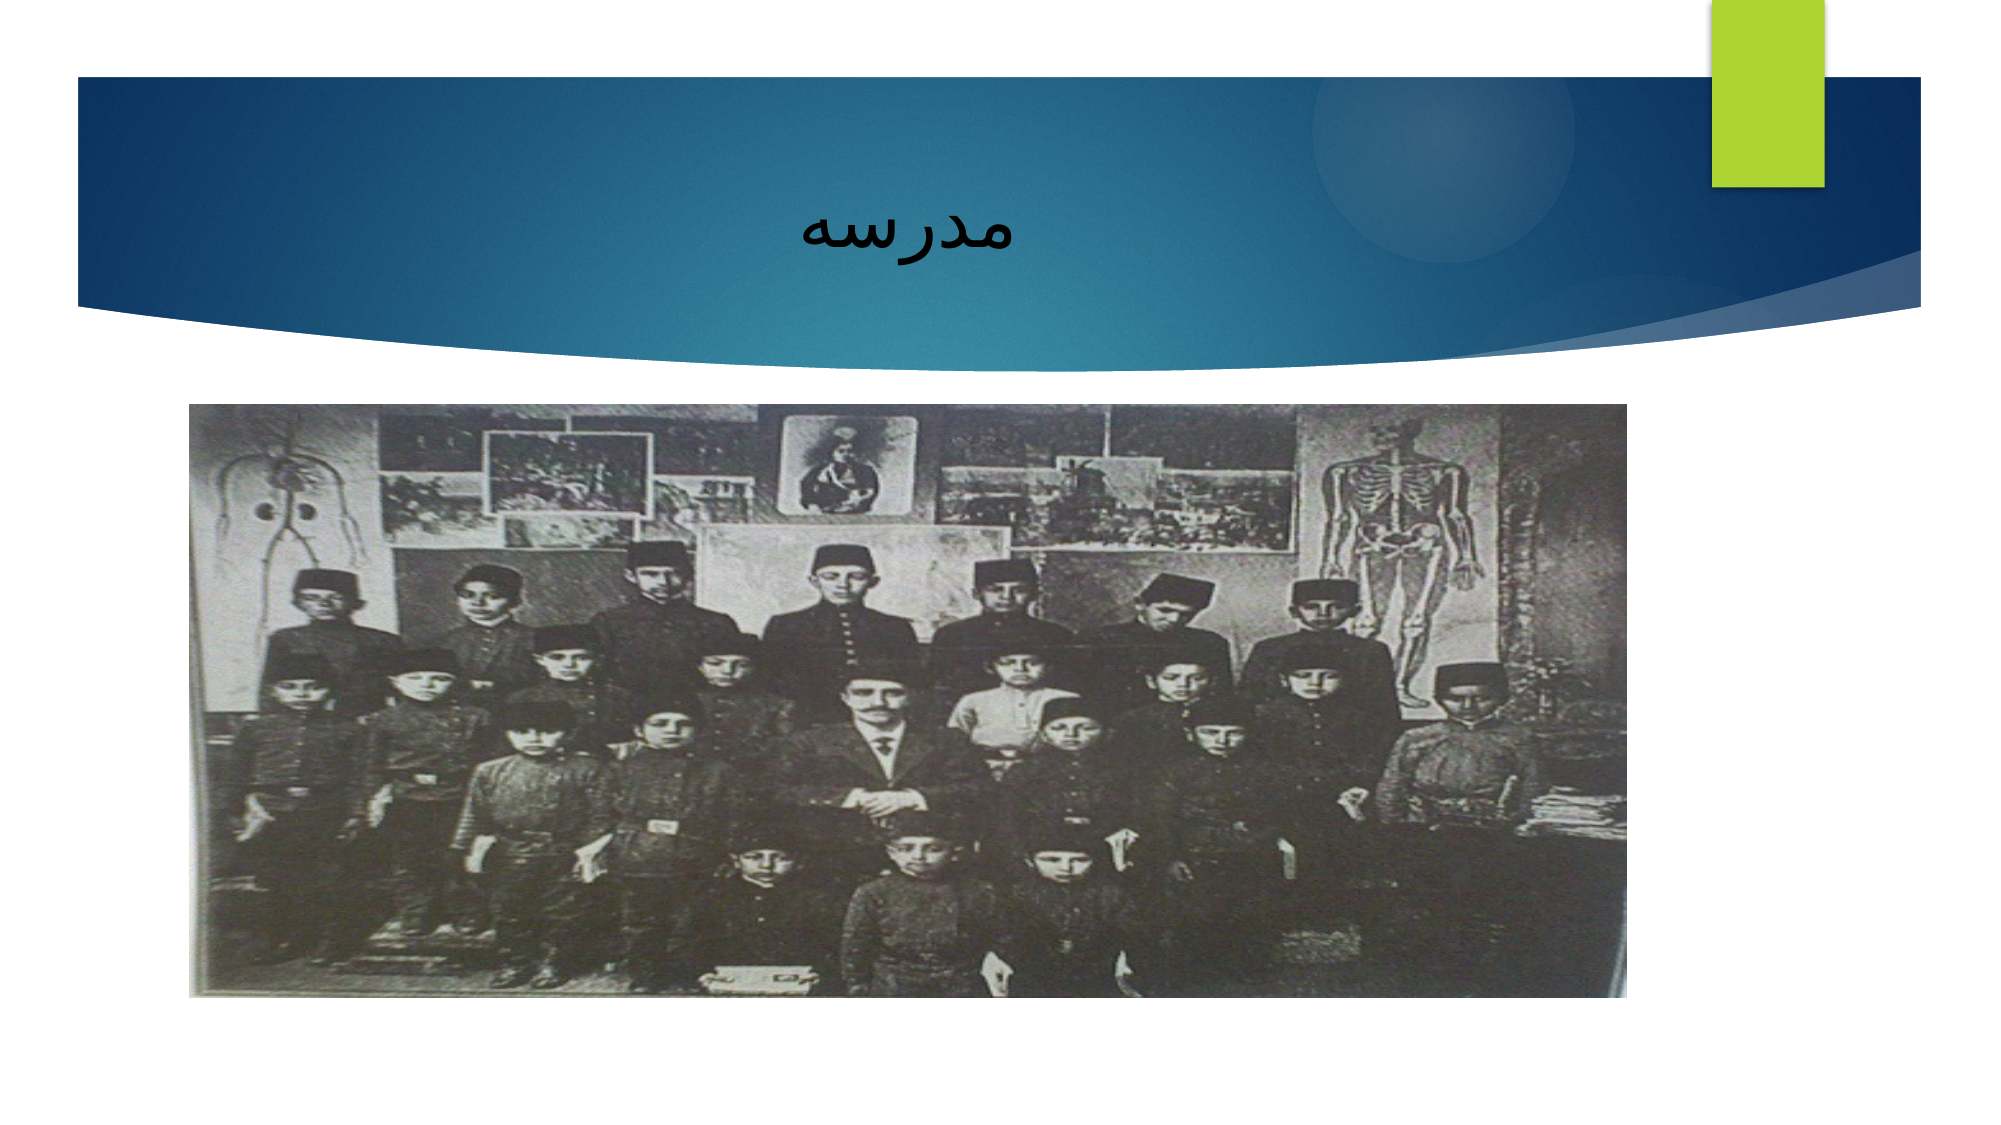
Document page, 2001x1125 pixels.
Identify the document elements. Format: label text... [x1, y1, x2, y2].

title مدرسه [189, 159, 1627, 276]
picture [189, 404, 1627, 998]
